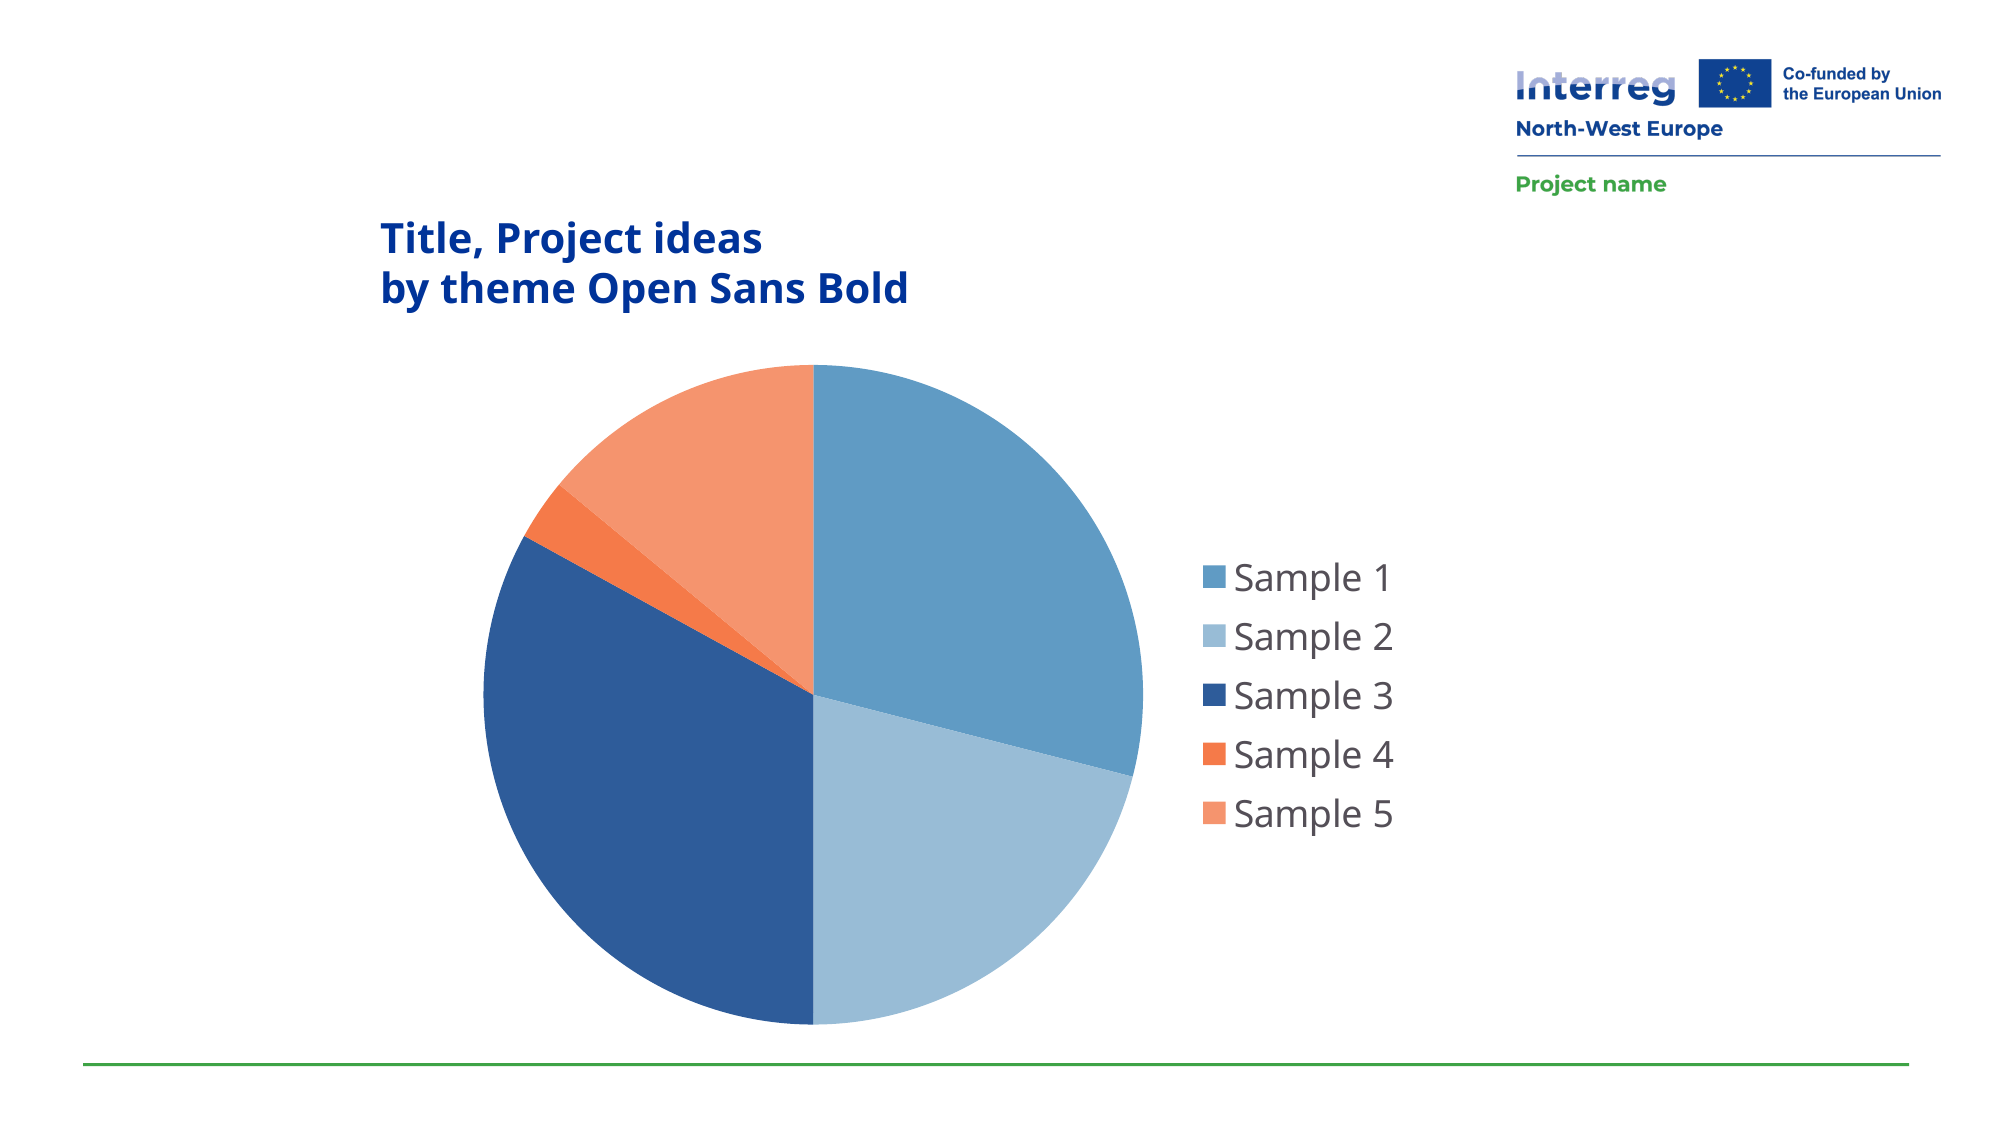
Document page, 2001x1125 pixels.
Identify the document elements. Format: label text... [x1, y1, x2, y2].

picture [1458, 0, 2000, 251]
chart [435, 351, 1420, 1039]
text_box Title, Project ideas by theme Open Sans Bold [365, 204, 1109, 352]
